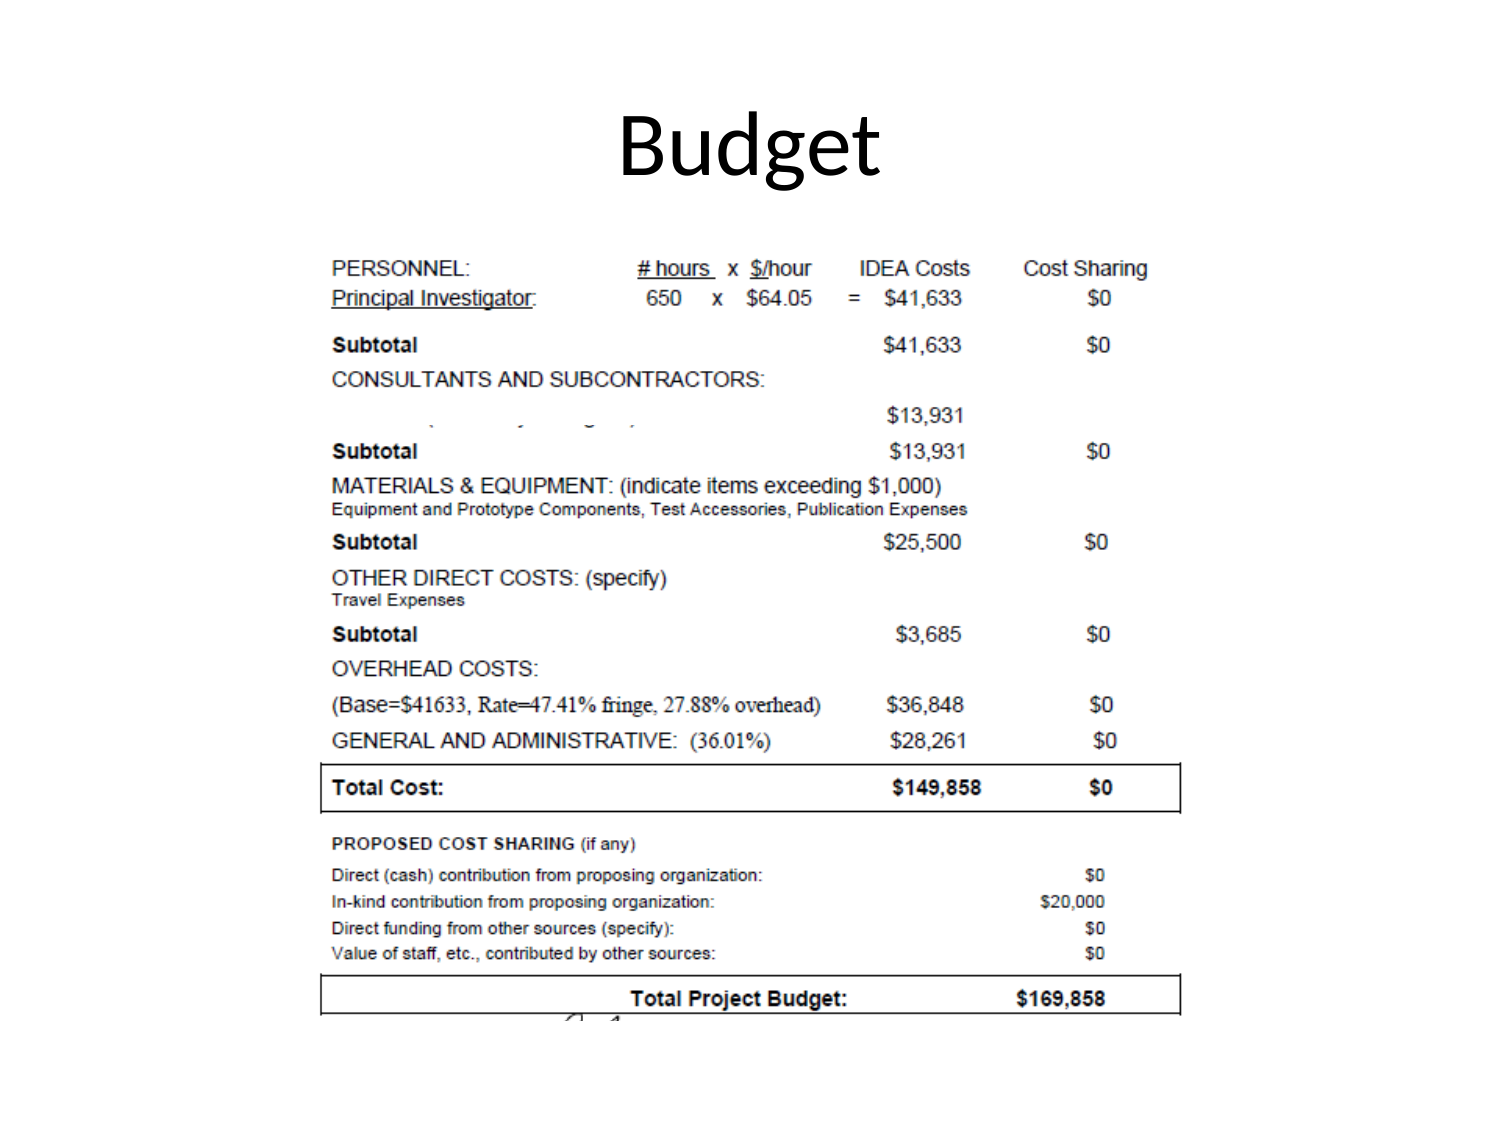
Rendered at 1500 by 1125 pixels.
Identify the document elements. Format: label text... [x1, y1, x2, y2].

title Budget [75, 45, 1425, 233]
picture [303, 249, 1202, 1021]
